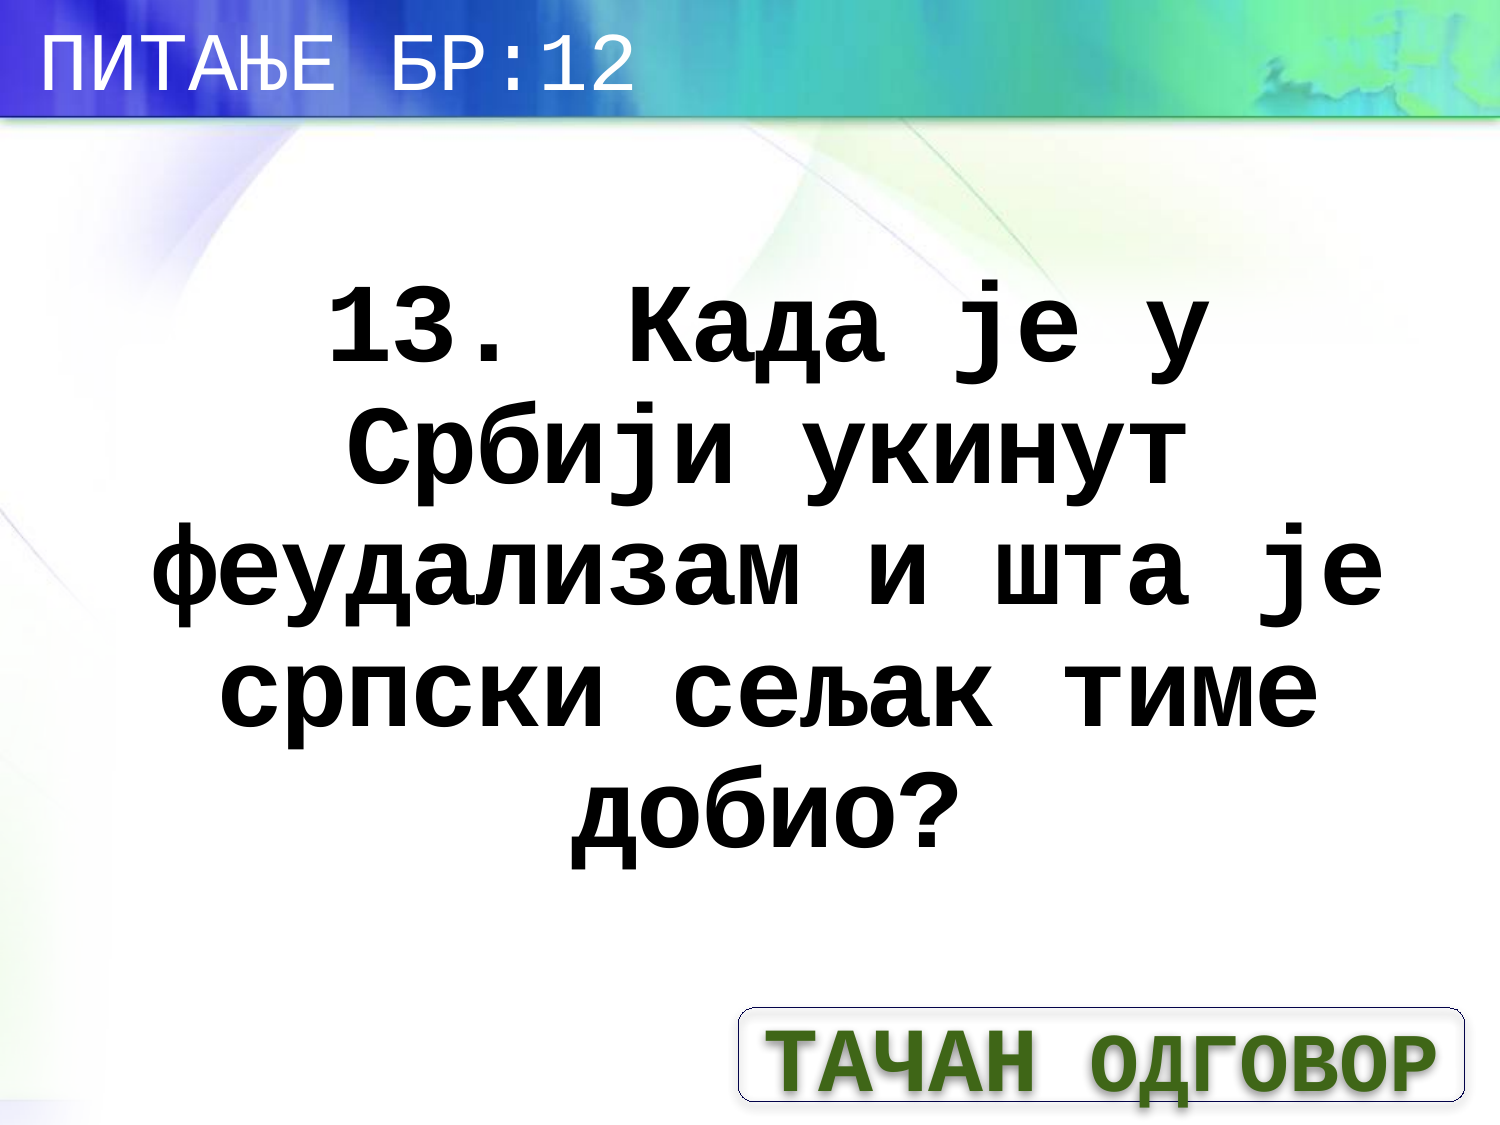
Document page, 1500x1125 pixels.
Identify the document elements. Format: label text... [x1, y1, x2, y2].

text_box ПИТАЊЕ БР:12 [23, 0, 692, 115]
title 13. Када је у Србији укинут феудализам и шта је српски сељак тиме добио? [112, 199, 1424, 938]
picture [0, 0, 1500, 1125]
text_box ТАЧАН ОДГОВОР [738, 1007, 1465, 1102]
